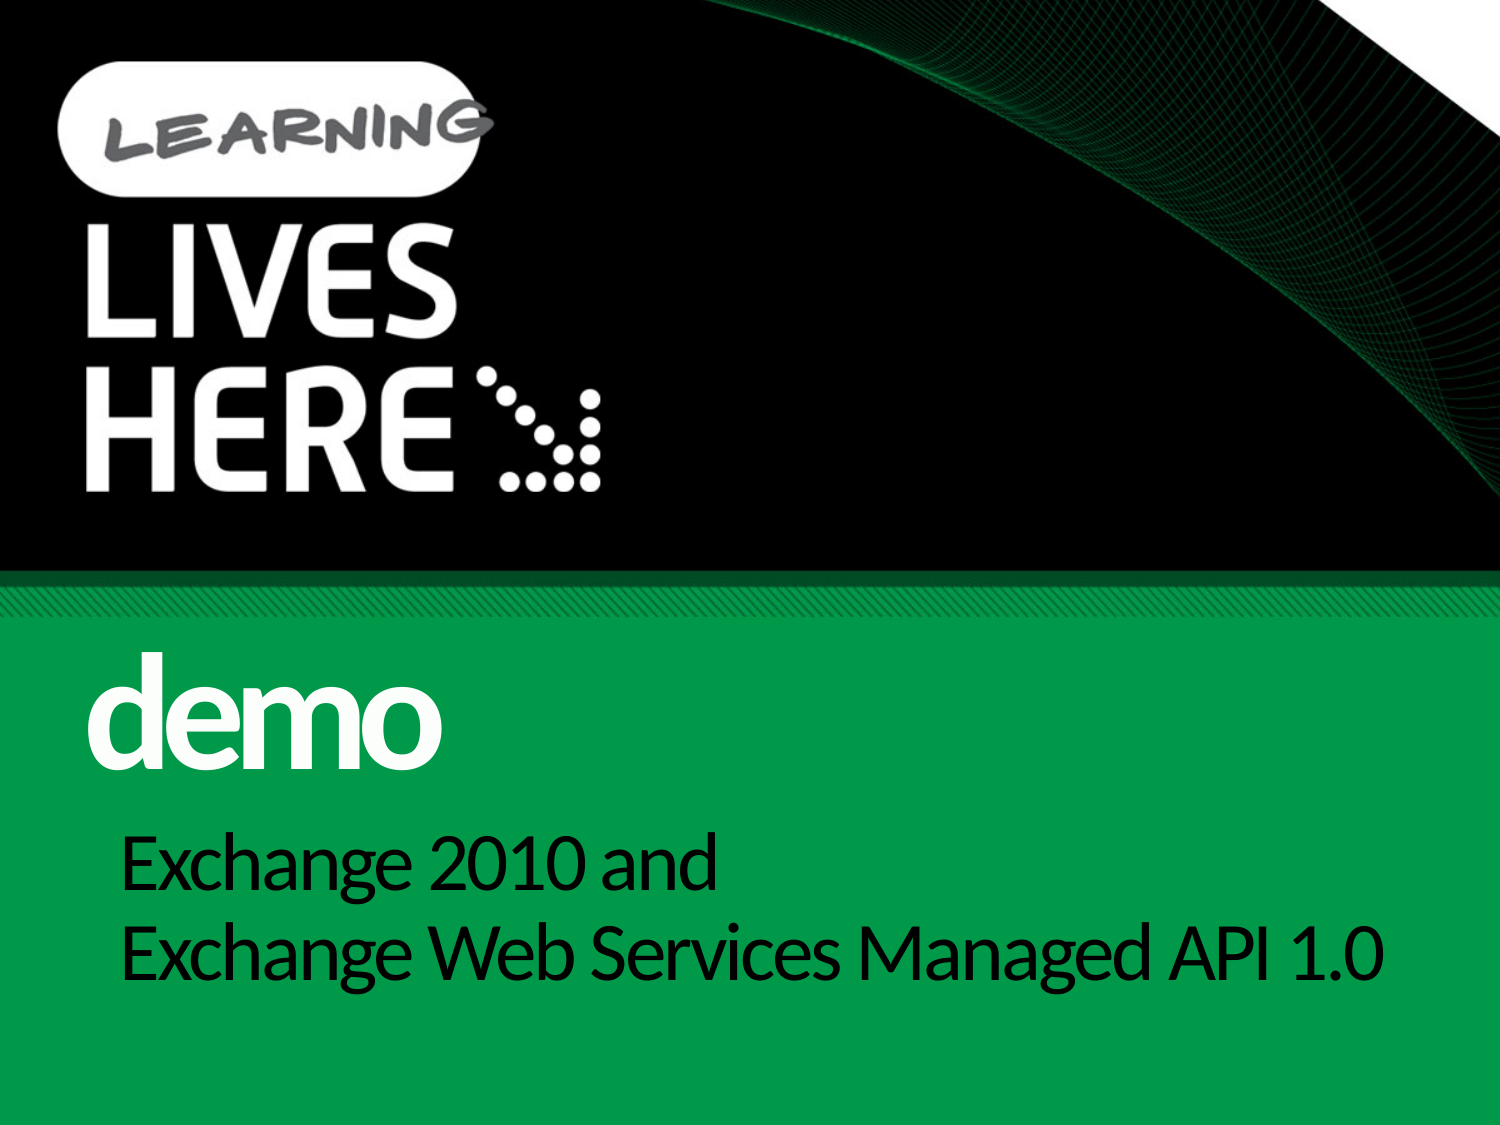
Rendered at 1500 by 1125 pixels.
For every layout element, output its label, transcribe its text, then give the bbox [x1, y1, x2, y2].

picture [0, 0, 1500, 1125]
title Exchange 2010 and Exchange Web Services Managed API 1.0 [119, 818, 1444, 943]
list demo [83, 625, 1344, 800]
